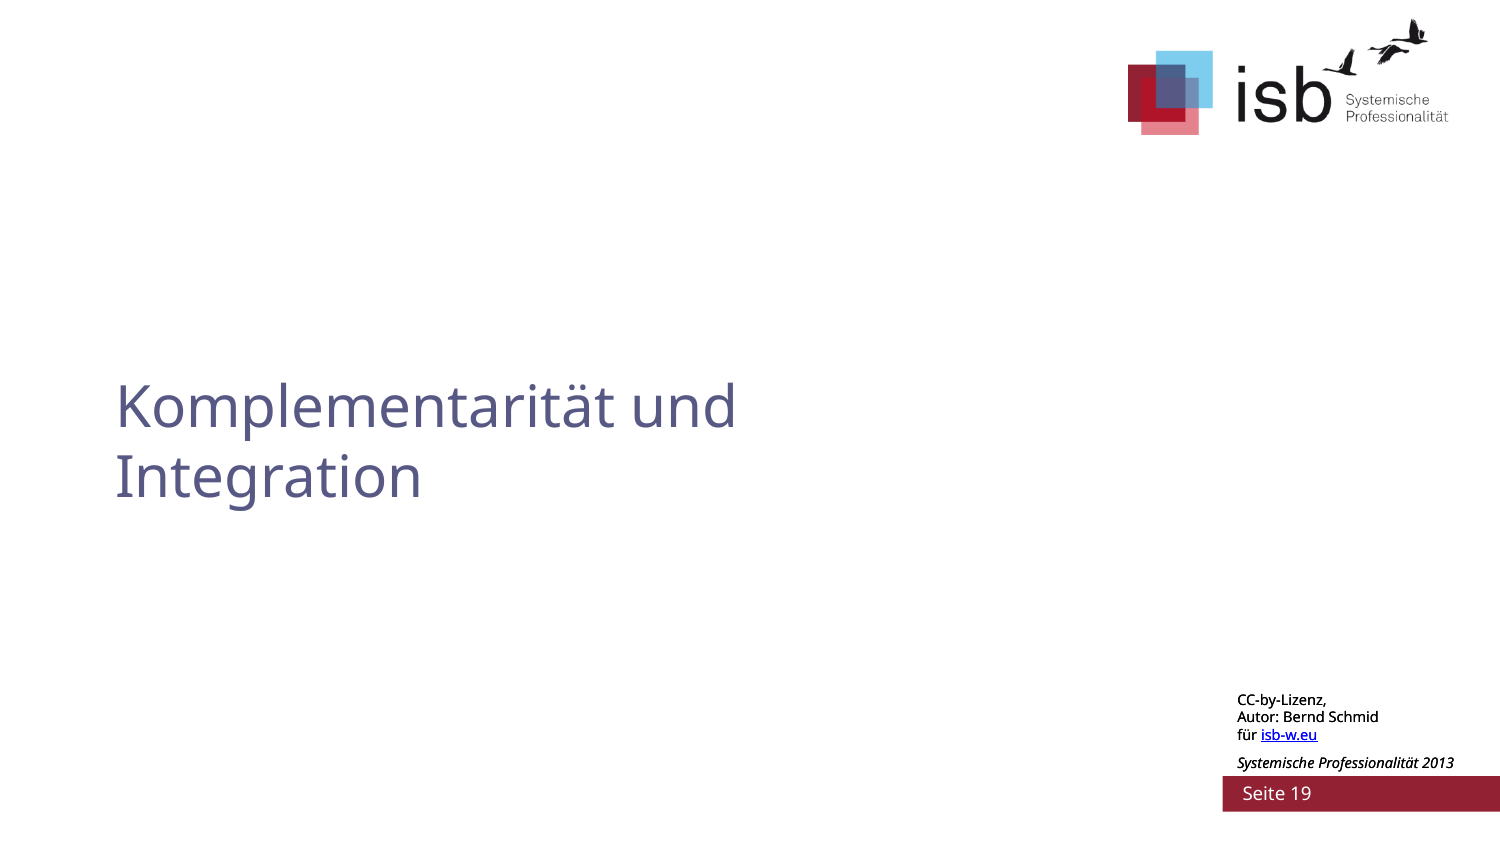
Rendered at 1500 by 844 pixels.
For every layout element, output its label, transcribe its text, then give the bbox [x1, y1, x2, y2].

title Komplementarität und Integration [100, 67, 1223, 812]
picture [1128, 14, 1461, 139]
text_box CC-by-Lizenz, Autor: Bernd Schmid für isb-w.eu Systemische Professionalität 2013 [1222, 543, 1500, 844]
